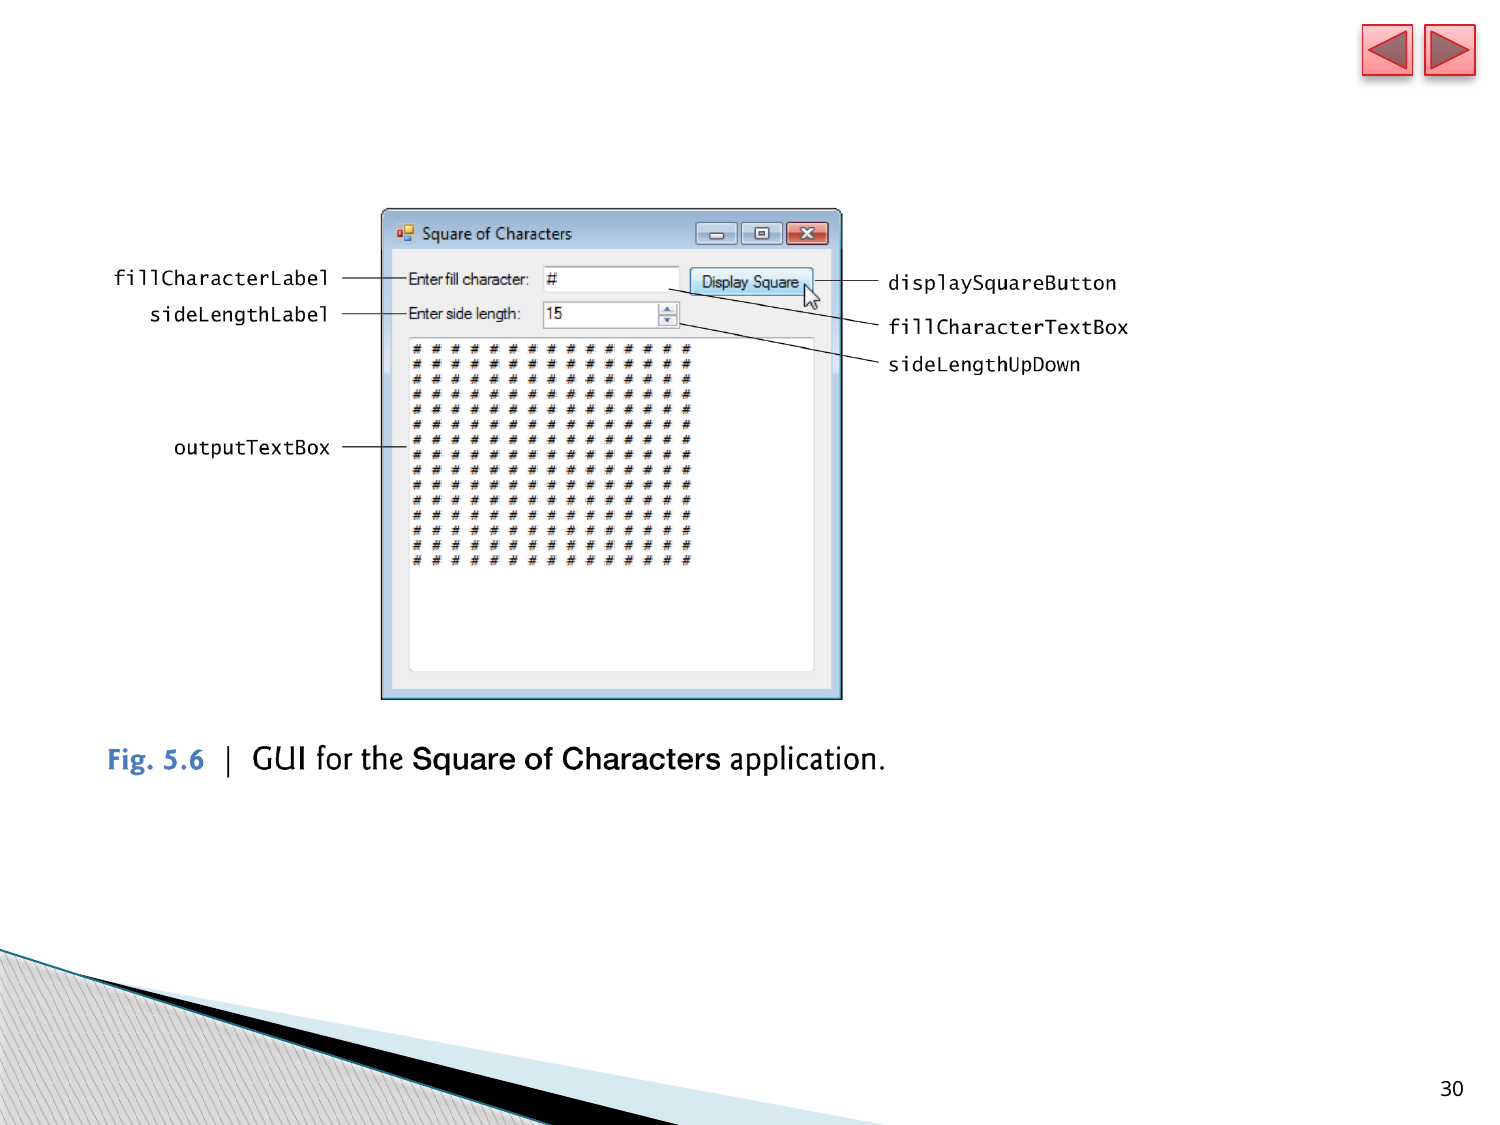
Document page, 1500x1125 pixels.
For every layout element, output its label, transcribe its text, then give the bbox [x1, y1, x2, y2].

slide_number 30 [1418, 1051, 1479, 1112]
picture [0, 106, 1500, 1018]
